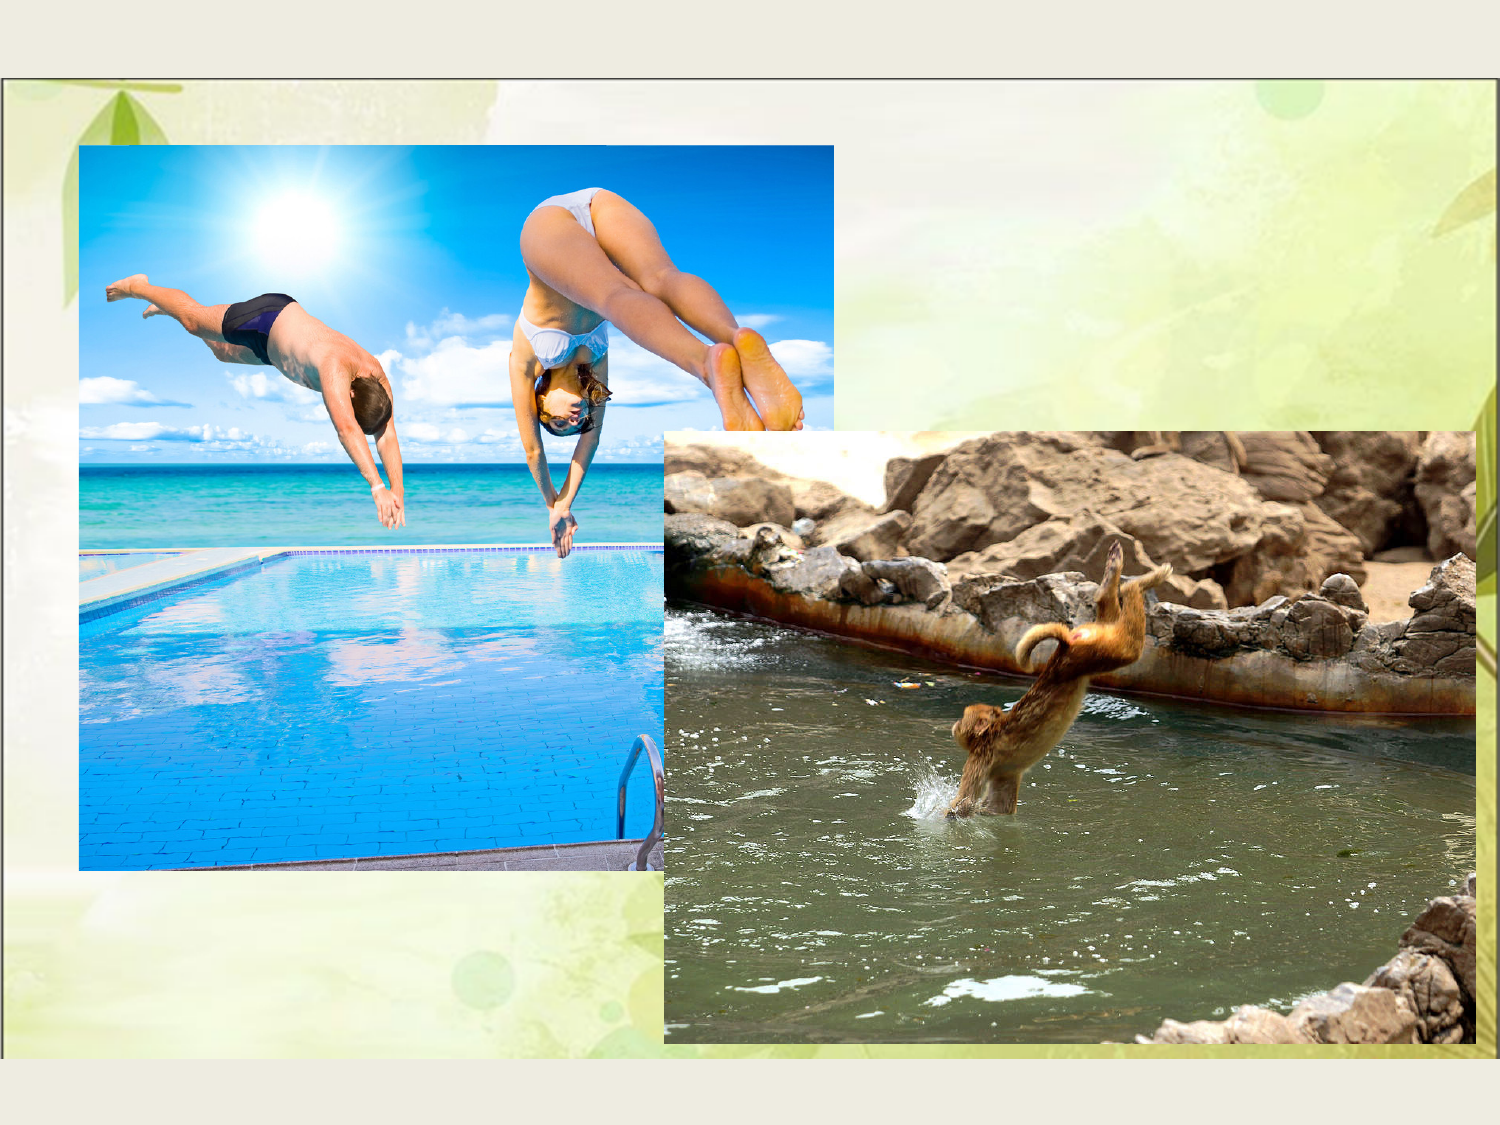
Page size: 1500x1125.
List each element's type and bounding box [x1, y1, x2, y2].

picture [0, 77, 1500, 1059]
list [663, 431, 1476, 1044]
